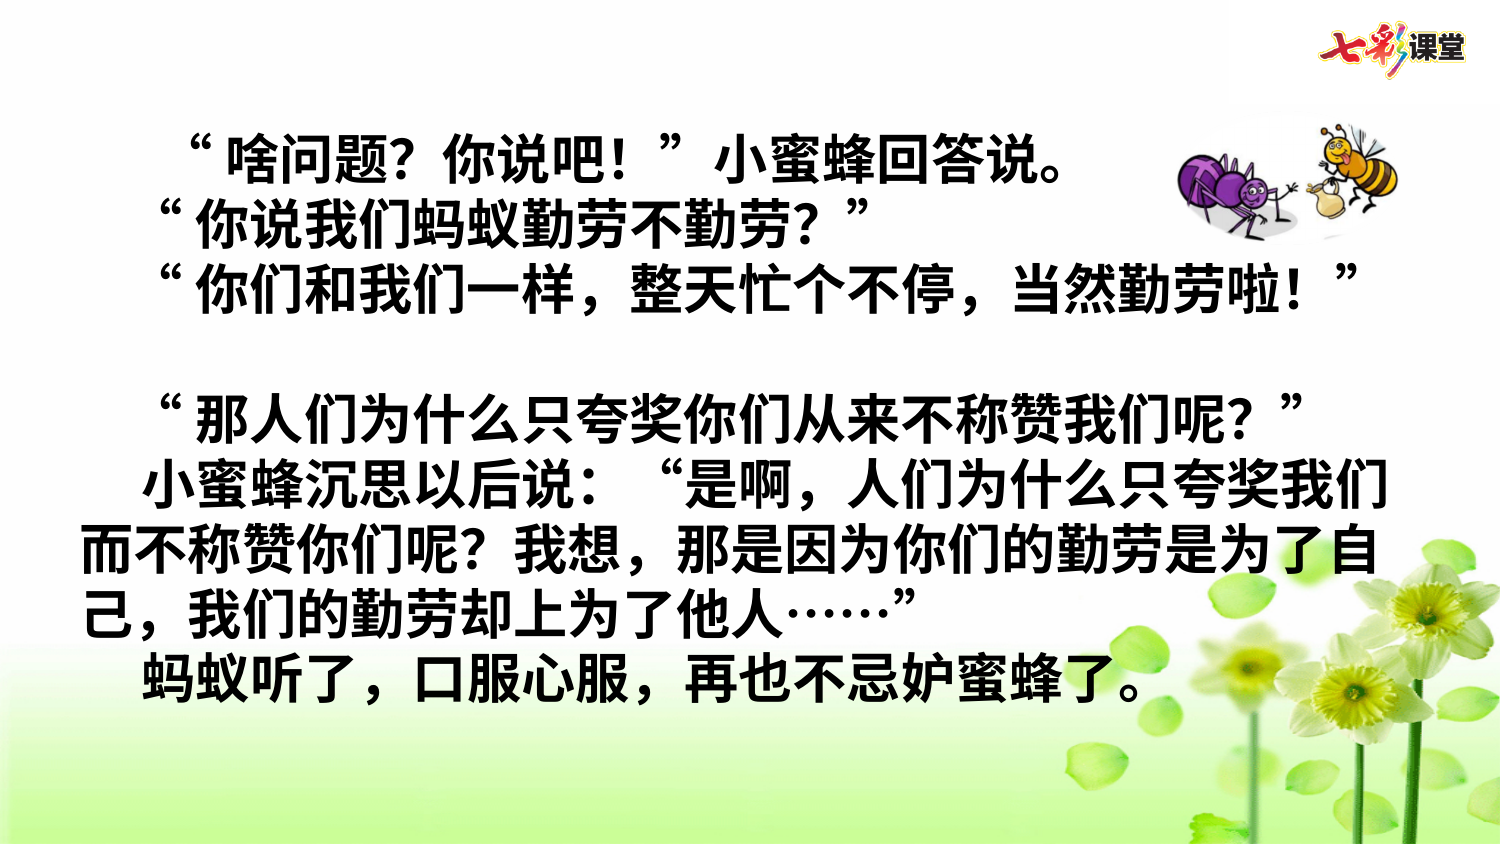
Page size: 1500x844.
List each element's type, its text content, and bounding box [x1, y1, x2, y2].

picture [0, 0, 1500, 844]
text_box “啥问题？你说吧！”小蜜蜂回答说。 “你说我们蚂蚁勤劳不勤劳？” “你们和我们一样，整天忙个不停，当然勤劳啦！” “那人们为什么只夸奖你们从来不称赞我们呢？” 小蜜蜂沉思以后说：“是啊，人们为什么只夸奖我们而不称赞你们呢？我想，那是因为你们的勤劳是为了自己，我们的勤劳却上为了他人……” 蚂蚁听了，口服心服，再也不忌妒蜜蜂了。 [64, 117, 1436, 718]
